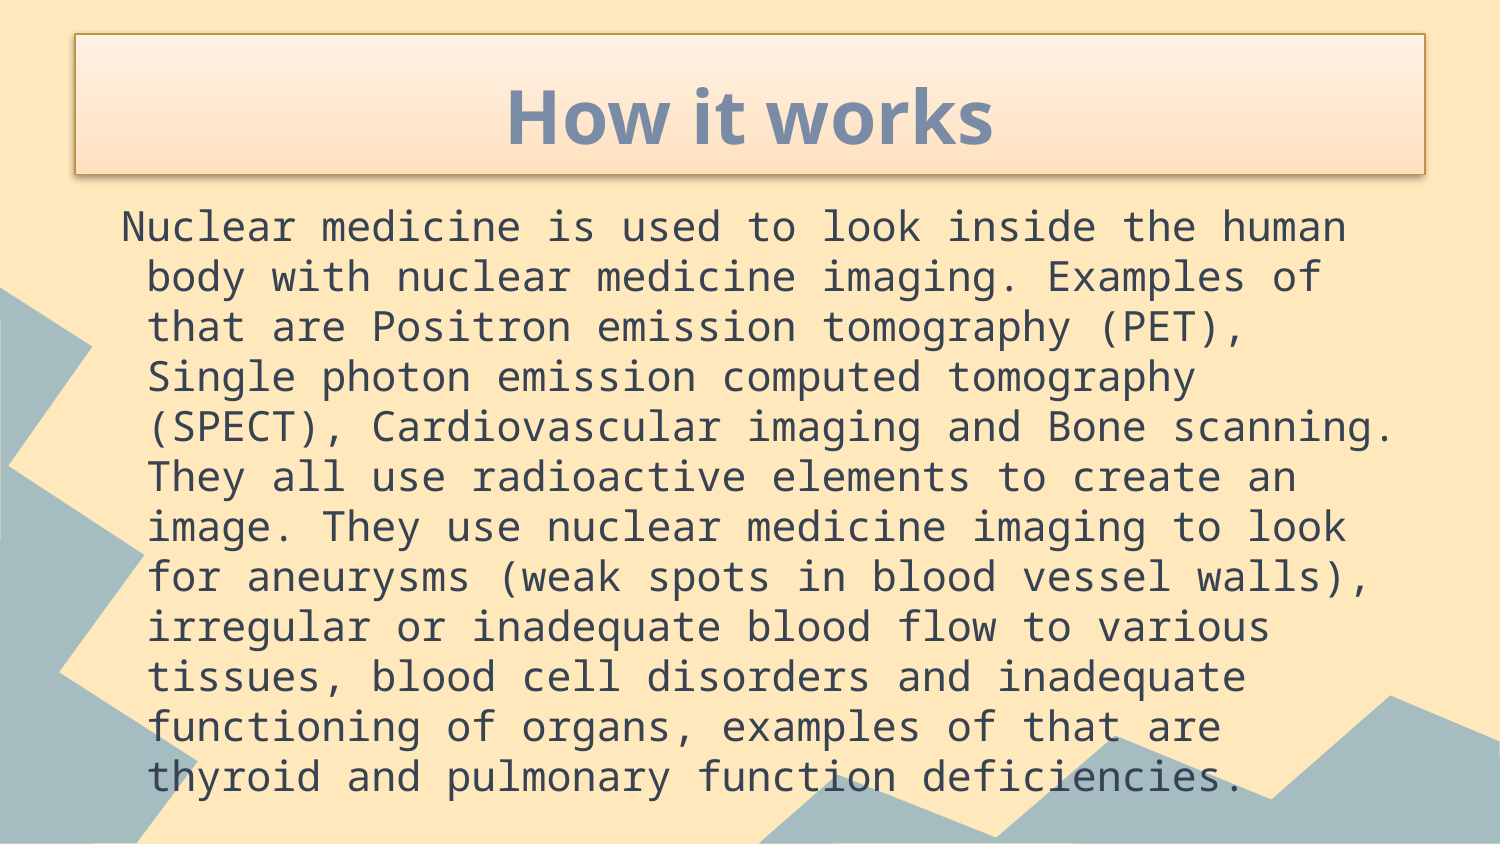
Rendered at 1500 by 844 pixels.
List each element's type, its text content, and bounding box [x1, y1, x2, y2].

title How it works [74, 33, 1426, 175]
list Nuclear medicine is used to look inside the human body with nuclear medicine imaging. Examples of that are Positron emission tomography (PET), Single photon emission computed tomography (SPECT), Cardiovascular imaging and Bone scanning. They all use radioactive elements to create an image. They use nuclear medicine imaging to look for aneurysms (weak spots in blood vessel walls), irregular or inadequate blood flow to various tissues, blood cell disorders and inadequate functioning of organs, examples of that are thyroid and pulmonary function deficiencies. [75, 184, 1425, 796]
